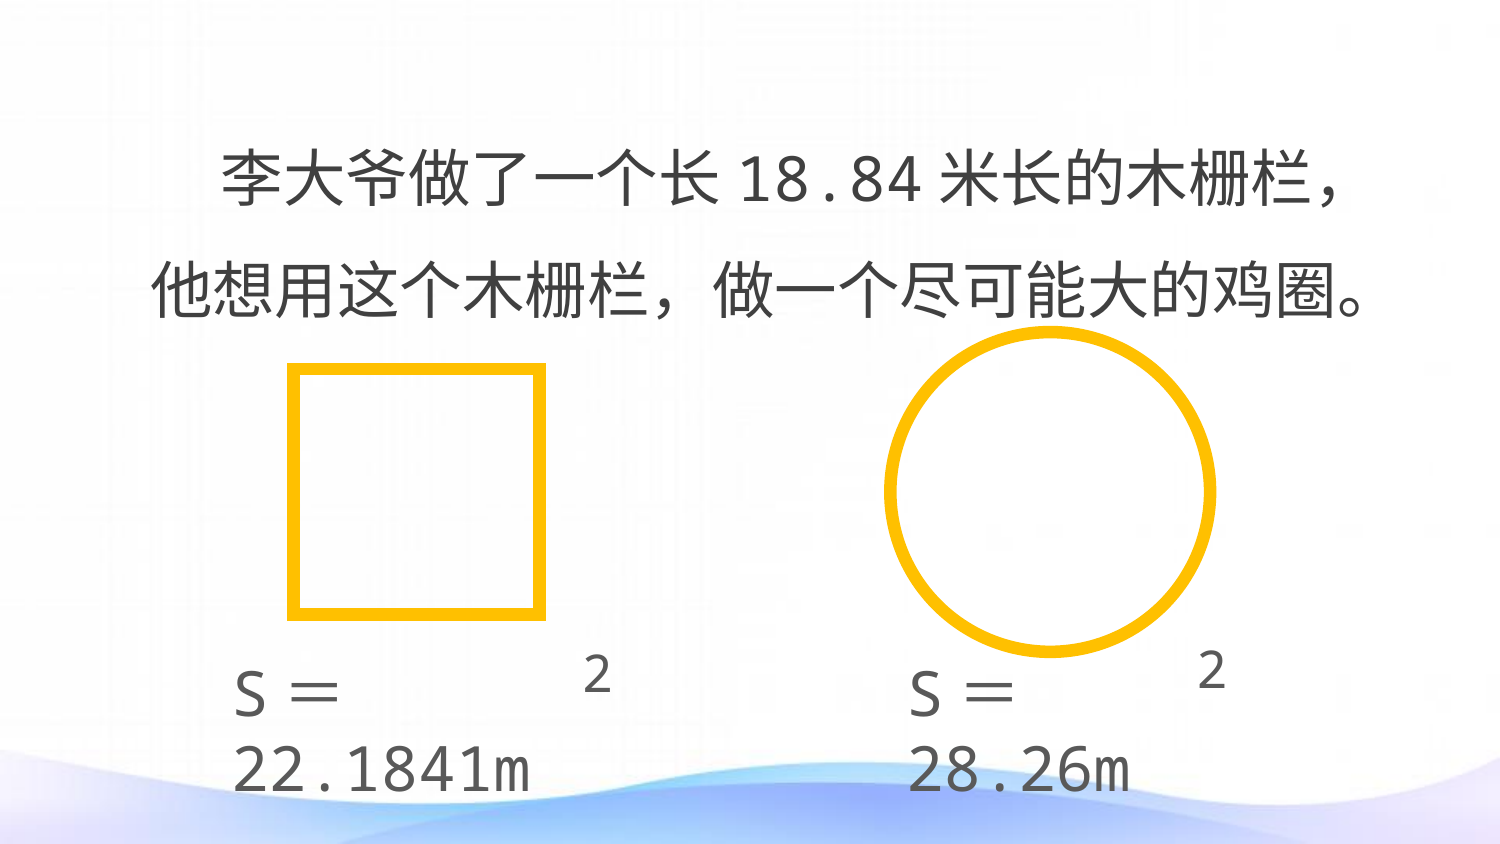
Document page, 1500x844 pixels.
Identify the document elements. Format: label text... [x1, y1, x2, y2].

text_box [889, 331, 1211, 651]
text_box S＝22.1841m [225, 651, 608, 808]
text_box 2 [576, 637, 639, 707]
text_box [293, 368, 540, 615]
picture [0, 0, 1500, 844]
text_box 2 [1190, 633, 1253, 702]
text_box S＝28.26m [900, 651, 1229, 808]
text_box 李大爷做了一个长18.84米长的木栅栏， 他想用这个木栅栏，做一个尽可能大的鸡圈。 [144, 98, 1406, 330]
